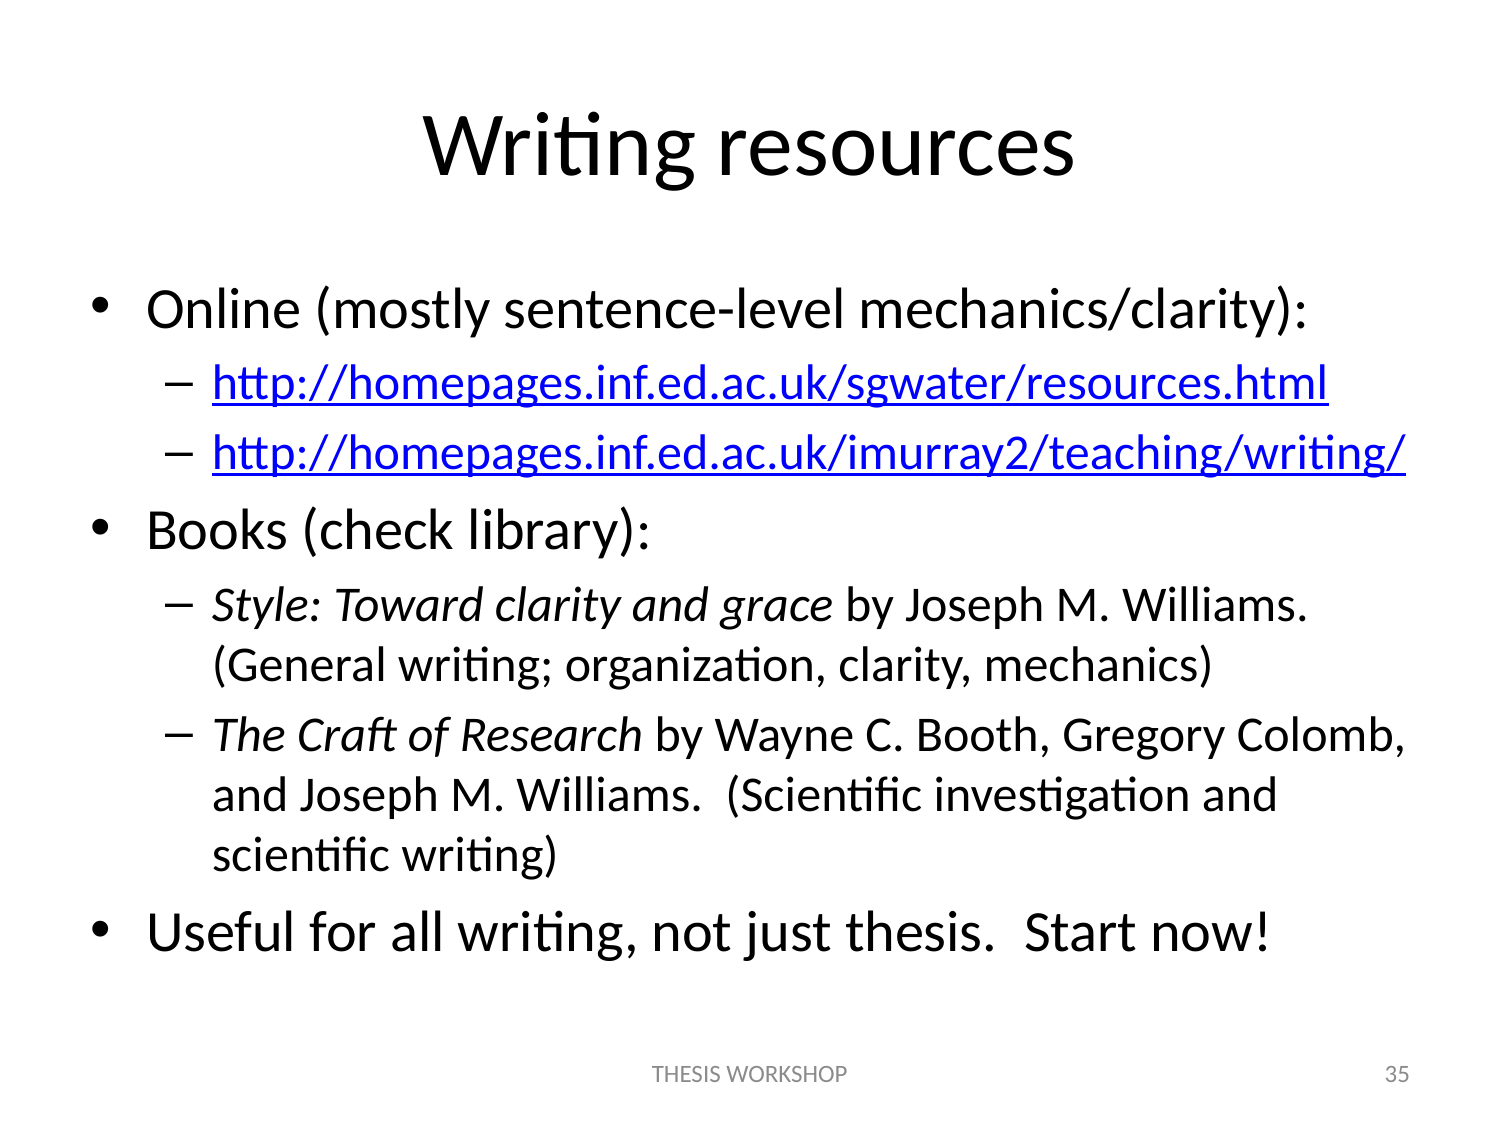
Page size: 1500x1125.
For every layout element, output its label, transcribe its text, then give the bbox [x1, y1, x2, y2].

slide_number 35 [1074, 1042, 1425, 1103]
list Online (mostly sentence-level mechanics/clarity): http://homepages.inf.ed.ac.uk/sgwater/resources.html http://homepages.inf.ed.ac.uk/imurray2/teaching/writing/ Books (check library): Style: Toward clarity and grace by Joseph M. Williams. (General writing; organization, clarity, mechanics) The Craft of Research by Wayne C. Booth, Gregory Colomb, and Joseph M. Williams. (Scientific investigation and scientific writing) Useful for all writing, not just thesis. Start now! [75, 262, 1425, 1005]
title Writing resources [75, 45, 1425, 233]
footer THESIS WORKSHOP [512, 1042, 988, 1103]
